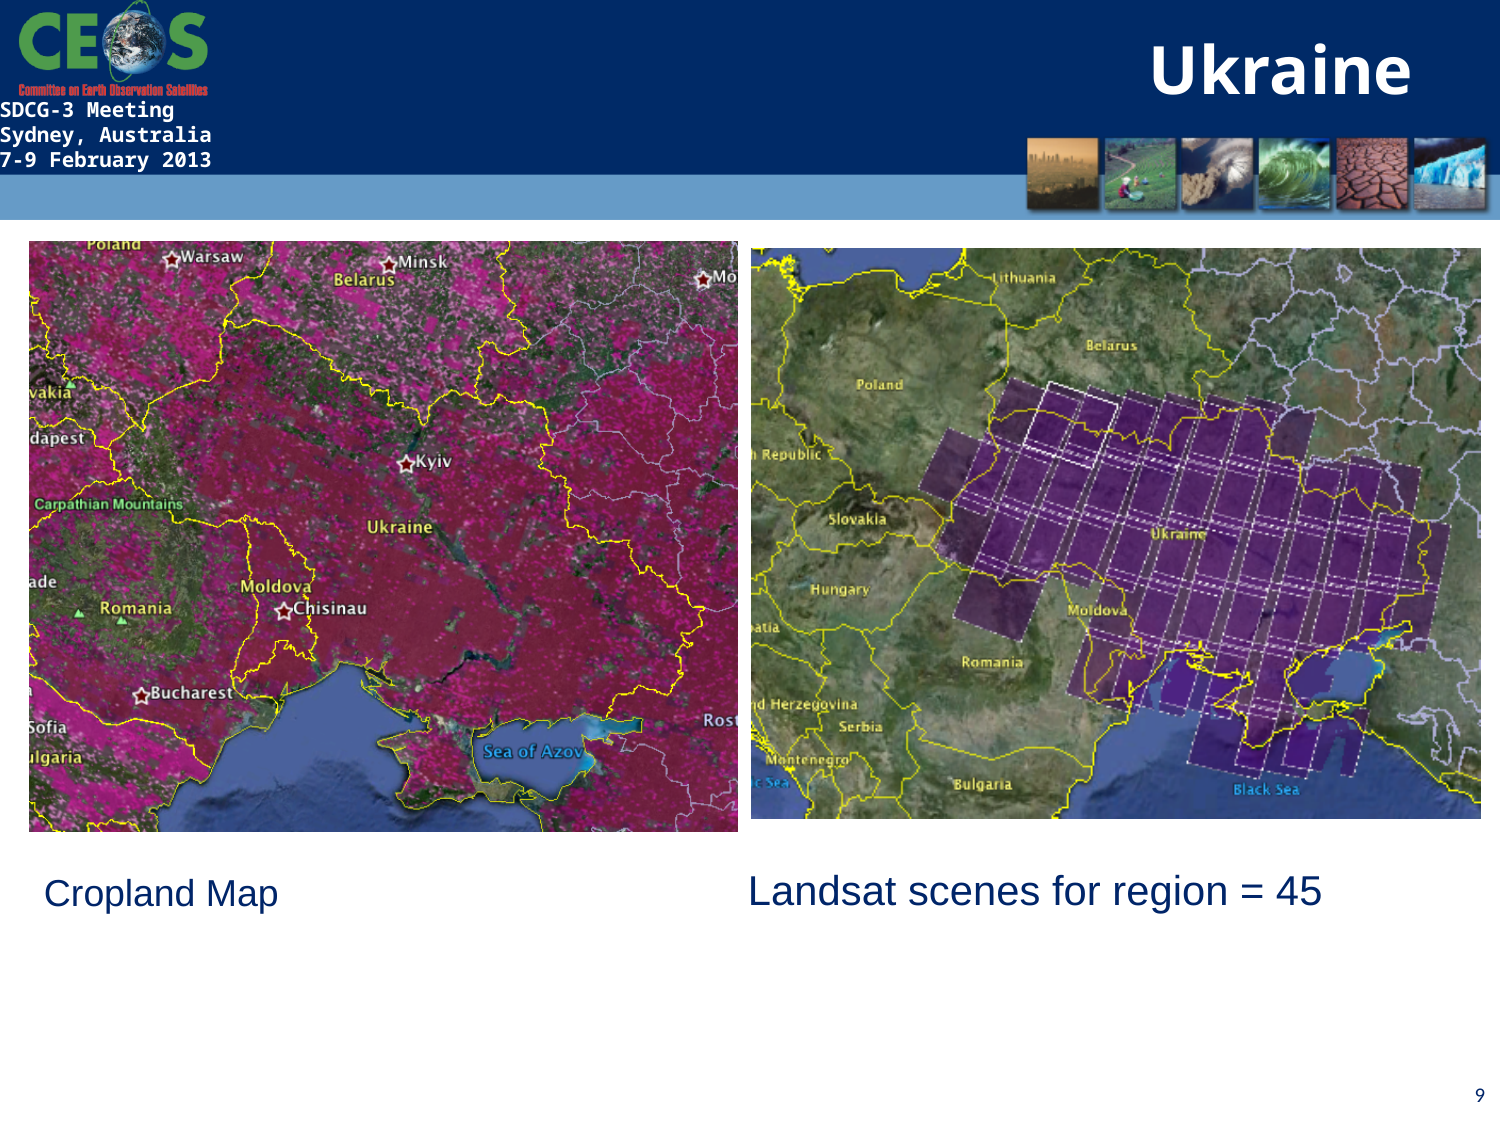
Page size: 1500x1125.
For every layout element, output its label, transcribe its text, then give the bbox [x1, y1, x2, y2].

picture [28, 241, 739, 832]
picture [751, 248, 1481, 820]
picture [0, 0, 1500, 220]
text_box Landsat scenes for region = 45 [733, 855, 1481, 921]
text_box Ukraine [519, 18, 1481, 118]
text_box Cropland Map [29, 861, 777, 922]
slide_number 9 [1187, 1073, 1500, 1125]
